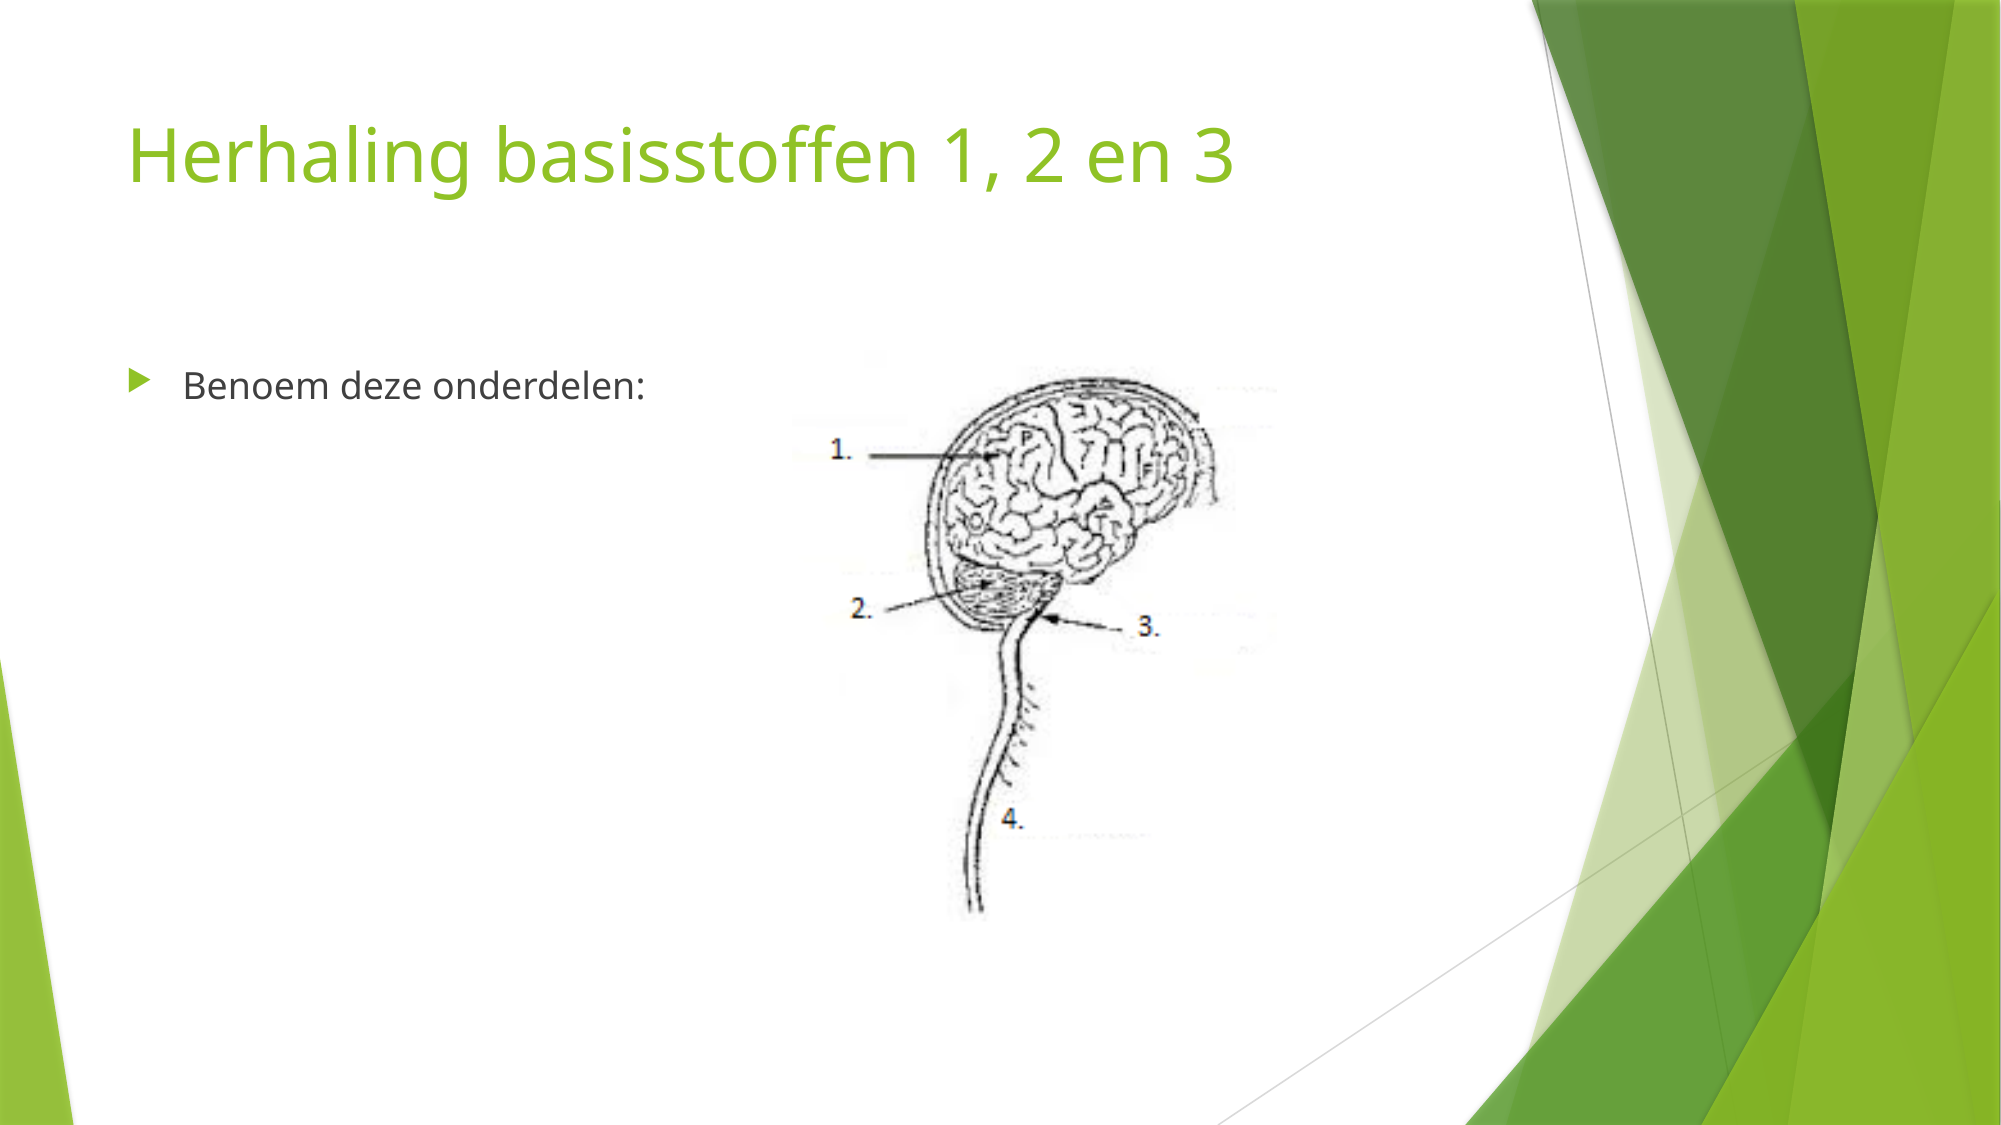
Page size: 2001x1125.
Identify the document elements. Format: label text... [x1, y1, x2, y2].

title Herhaling basisstoffen 1, 2 en 3 [111, 99, 1522, 317]
picture [791, 316, 1278, 963]
list Benoem deze onderdelen: [111, 354, 1522, 992]
